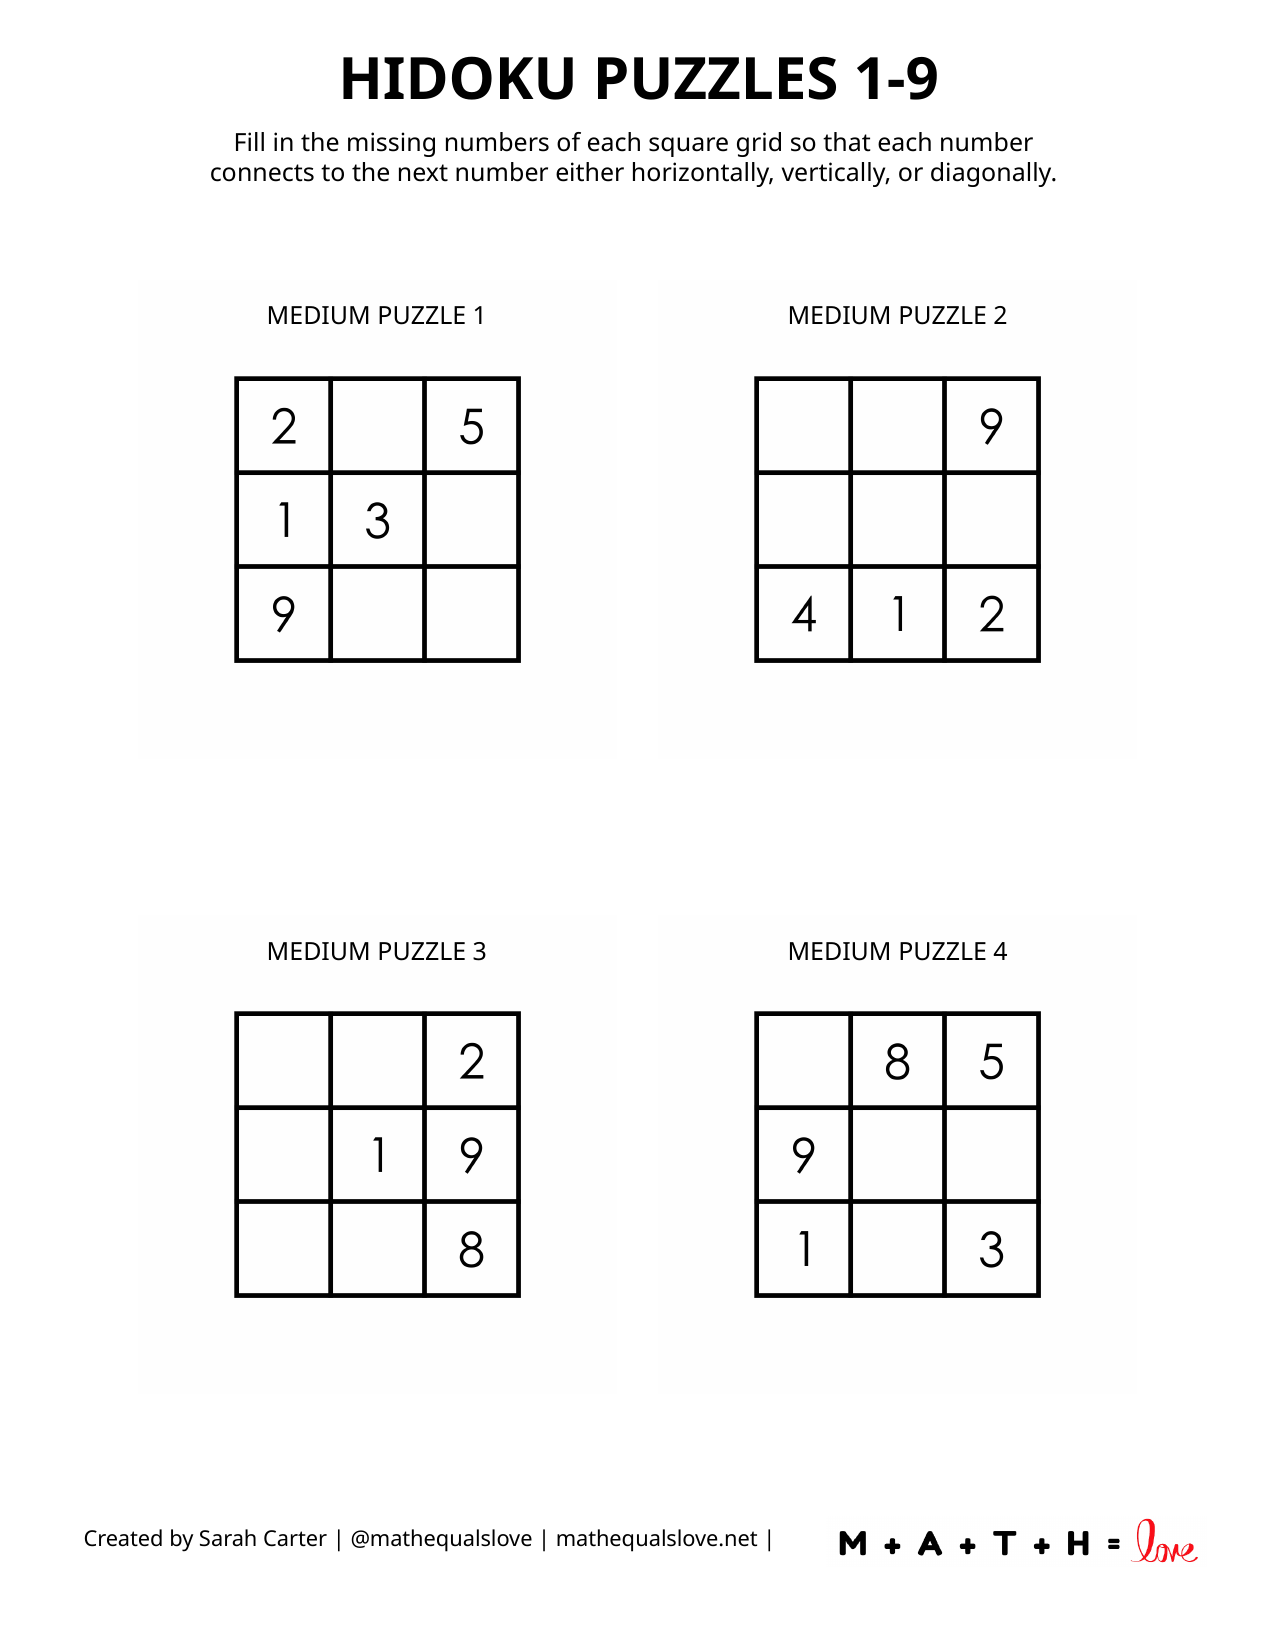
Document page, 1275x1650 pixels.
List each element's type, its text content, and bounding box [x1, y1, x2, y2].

text_box Fill in the missing numbers of each square grid so that each number connects to the next number either horizontally, vertically, or diagonally. [0, 118, 1275, 194]
picture [137, 915, 617, 1395]
text_box Created by Sarah Carter | @mathequalslove | mathequalslove.net | [68, 1516, 826, 1558]
text_box HIDOKU PUZZLES 1-9 [66, 33, 1211, 118]
picture [658, 915, 1138, 1395]
picture [137, 280, 617, 760]
picture [658, 280, 1138, 760]
picture [826, 1516, 1207, 1568]
